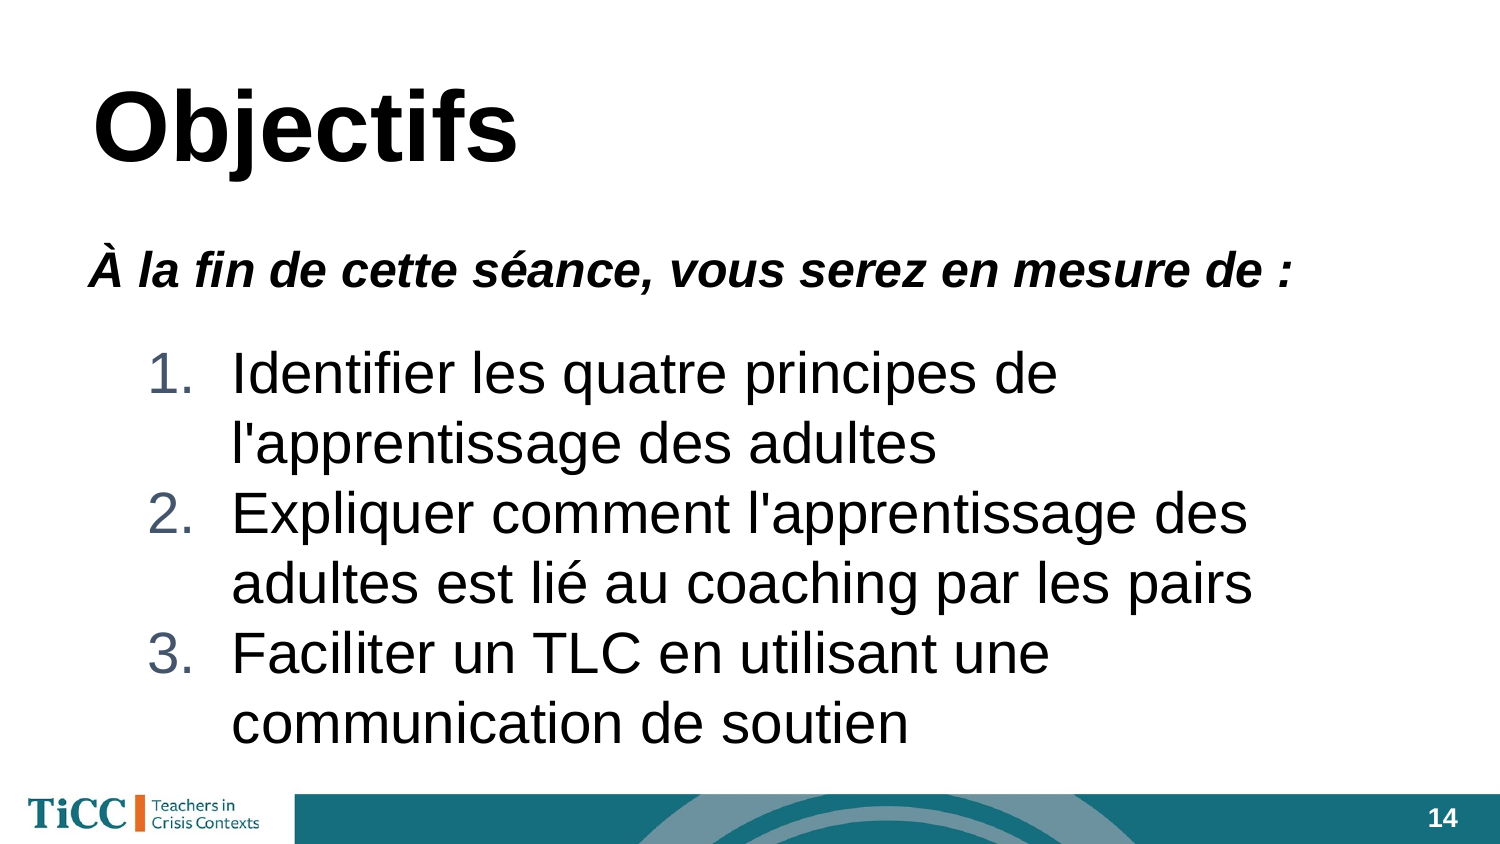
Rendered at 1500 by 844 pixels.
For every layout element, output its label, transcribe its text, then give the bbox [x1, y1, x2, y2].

list Identifier les quatre principes de l'apprentissage des adultes Expliquer comment l'apprentissage des adultes est lié au coaching par les pairs Faciliter un TLC en utilisant une communication de soutien [132, 320, 1374, 812]
text_box À la fin de cette séance, vous serez en mesure de : [61, 229, 1404, 306]
picture [0, 0, 1500, 844]
title Objectifs [78, 8, 1428, 196]
slide_number ‹#› [1383, 784, 1473, 844]
